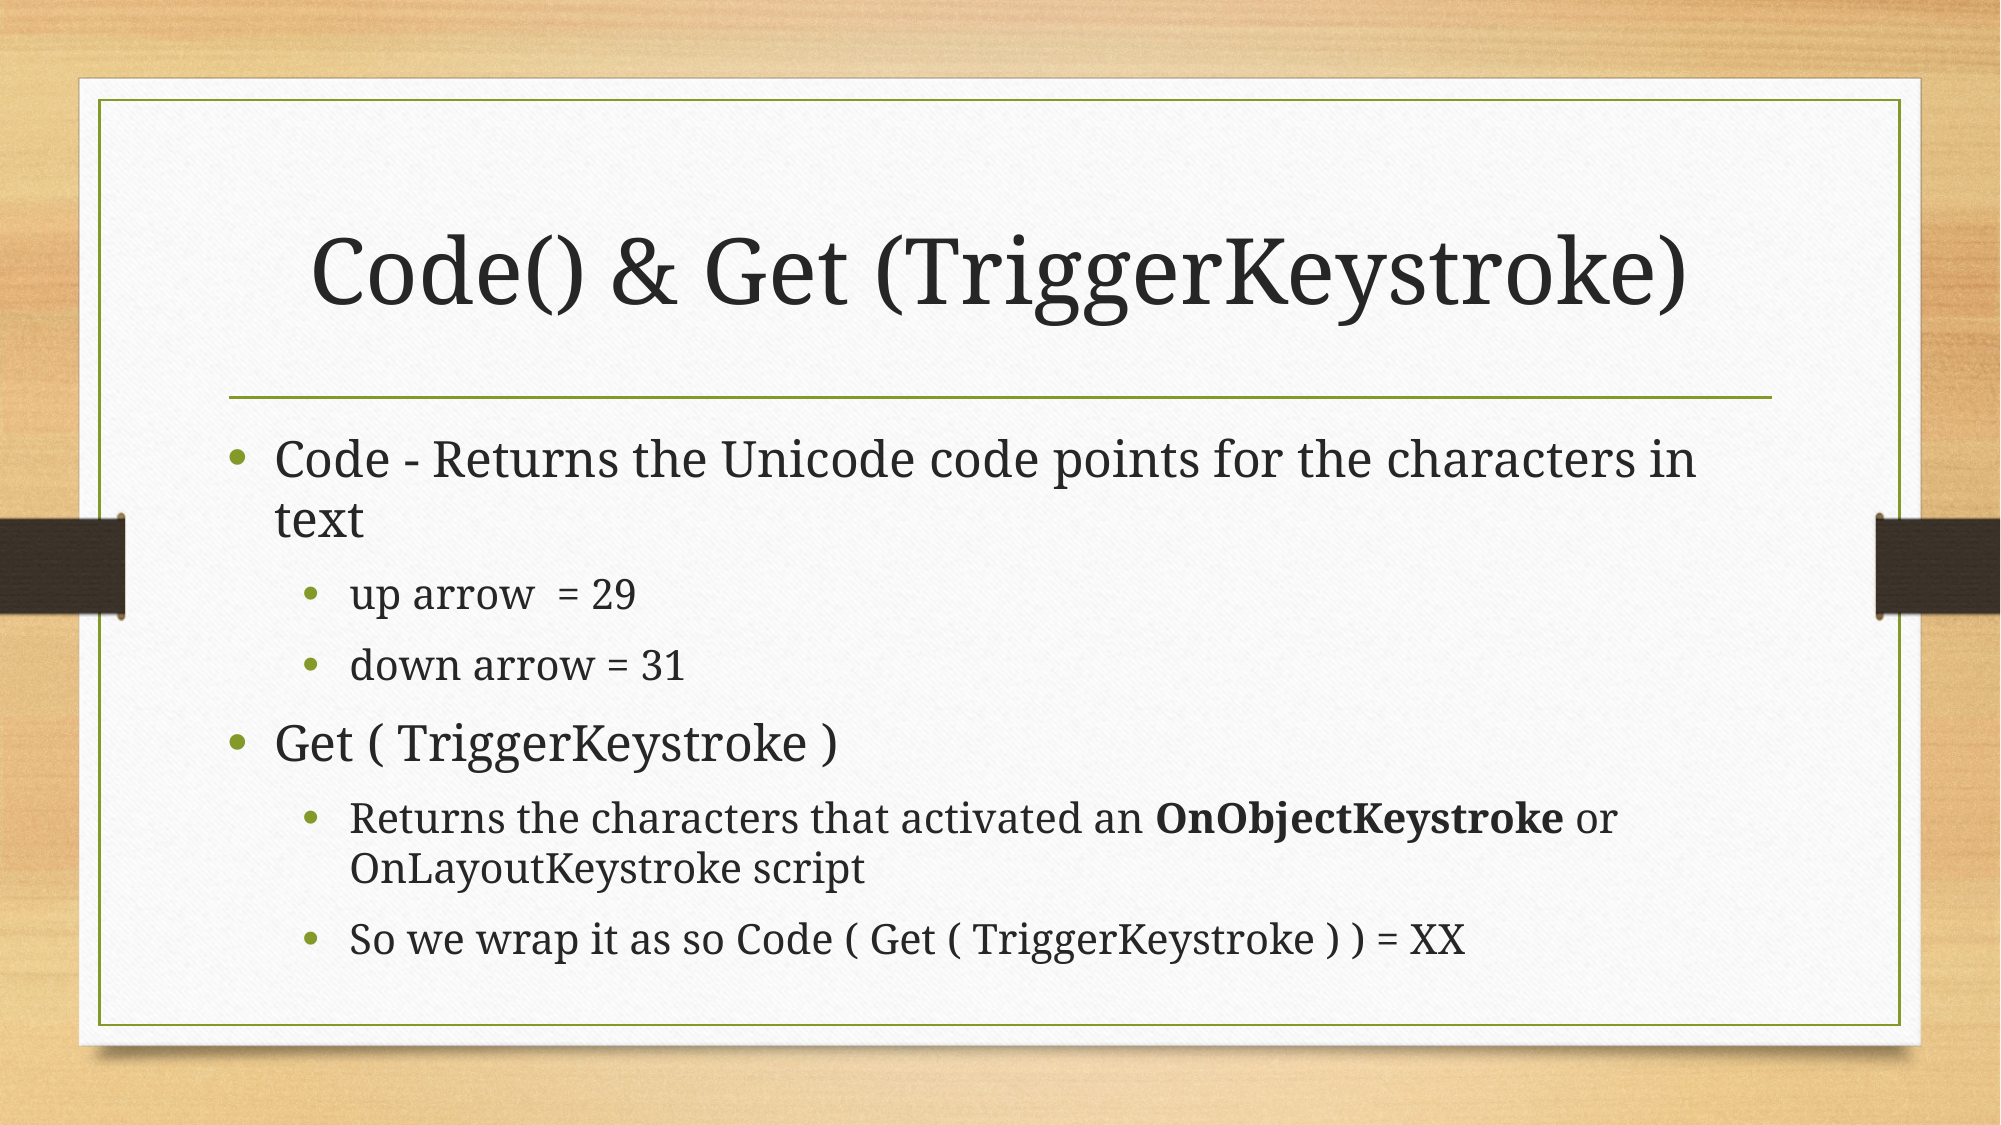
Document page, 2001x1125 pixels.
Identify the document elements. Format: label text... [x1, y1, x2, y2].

list Code - Returns the Unicode code points for the characters in text up arrow = 29 down arrow = 31 Get ( TriggerKeystroke ) Returns the characters that activated an OnObjectKeystroke or OnLayoutKeystroke script So we wrap it as so Code ( Get ( TriggerKeystroke ) ) = XX [212, 419, 1788, 964]
title Code() & Get (TriggerKeystroke) [212, 161, 1788, 375]
picture [0, 0, 2001, 1125]
